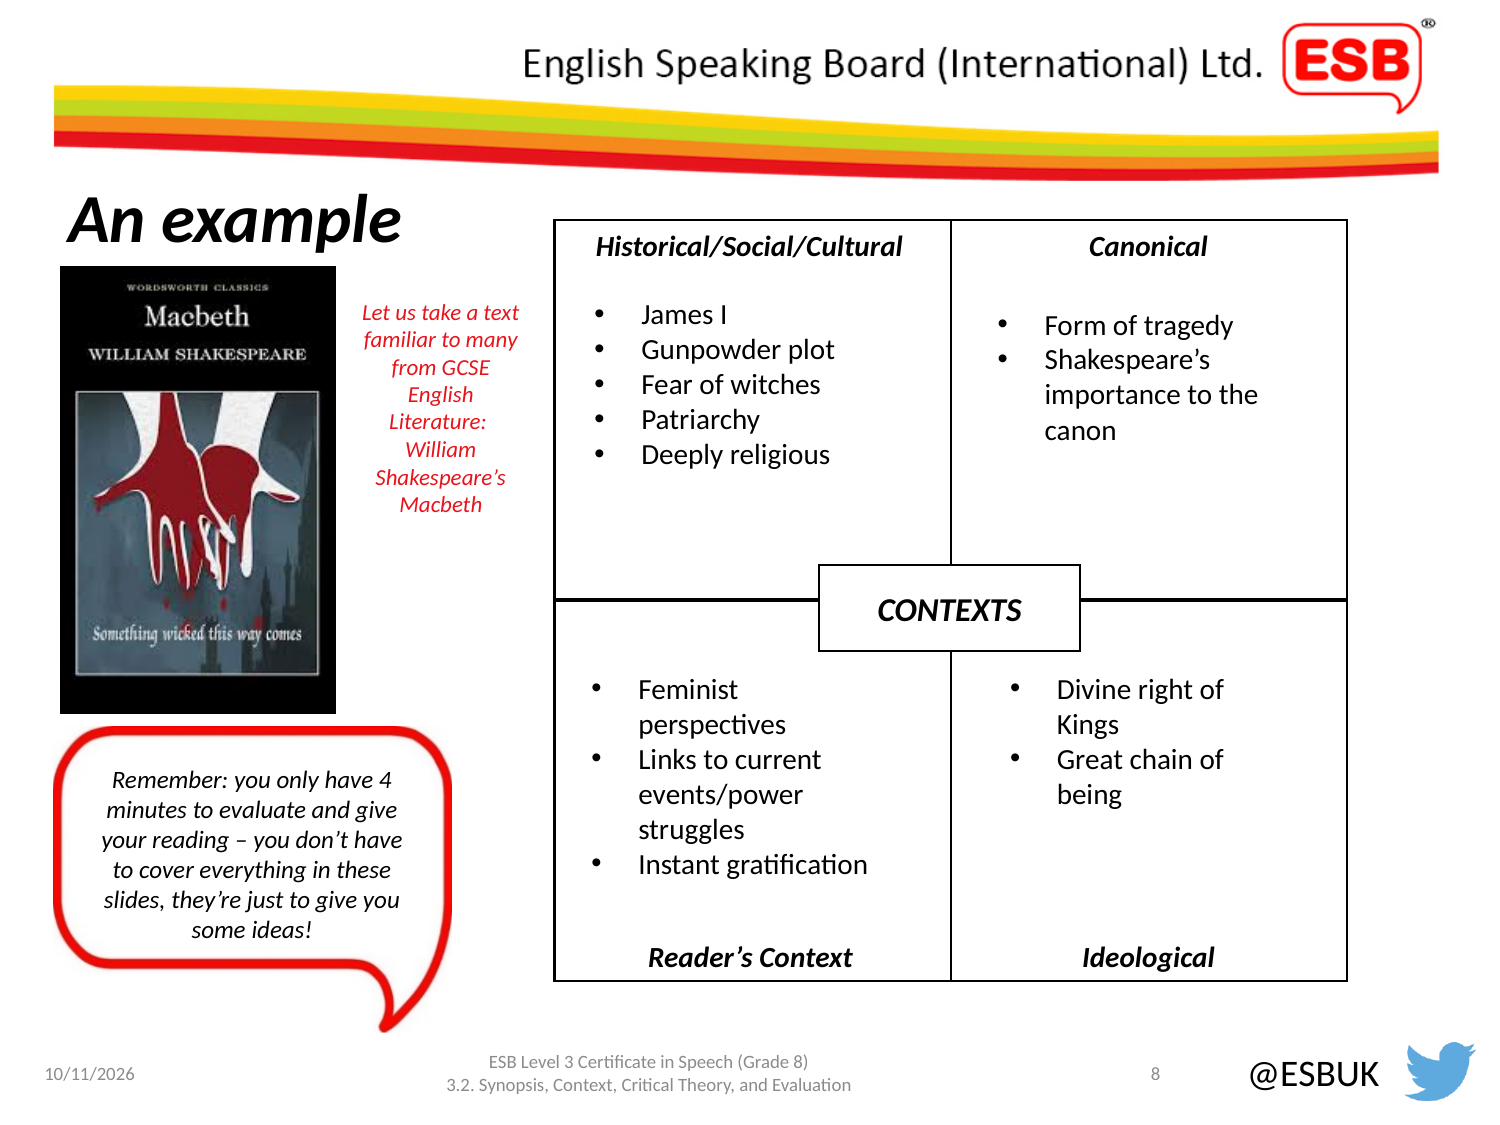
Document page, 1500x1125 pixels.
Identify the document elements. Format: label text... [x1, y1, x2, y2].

picture [1404, 1042, 1476, 1101]
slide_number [29, 1042, 367, 1103]
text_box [554, 219, 1347, 981]
title An example [53, 172, 1347, 268]
picture [0, 0, 1500, 189]
footer ESB Level 3 Certificate in Speech (Grade 8) 3.2. Synopsis, Context, Critical Theory, and Evaluation [395, 1042, 902, 1103]
picture [52, 726, 452, 1033]
text_box Let us take a text familiar to many from GCSE English Literature: William Shakespeare’s Macbeth [344, 289, 538, 525]
picture [60, 266, 336, 714]
slide_number 8 [930, 1042, 1176, 1103]
